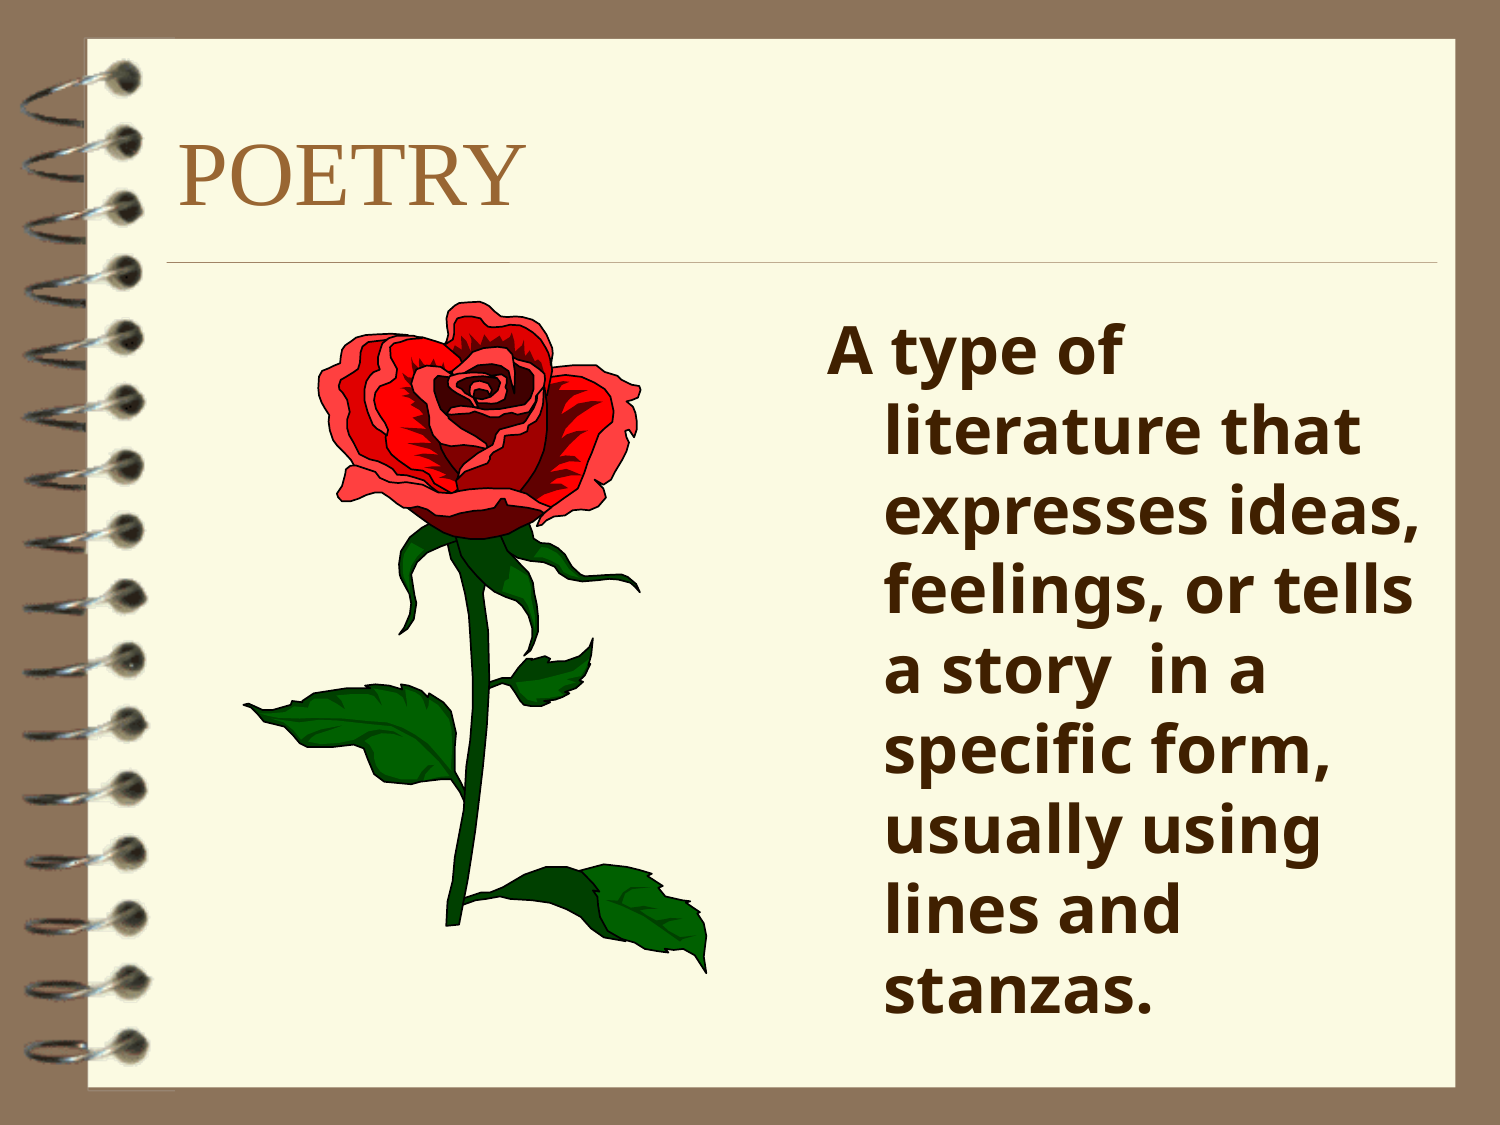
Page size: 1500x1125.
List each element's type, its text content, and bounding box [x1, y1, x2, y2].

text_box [241, 299, 709, 976]
picture [0, 0, 175, 1125]
title POETRY [162, 74, 1438, 263]
list A type of literature that expresses ideas, feelings, or tells a story in a specific form, usually using lines and stanzas. [812, 299, 1438, 976]
